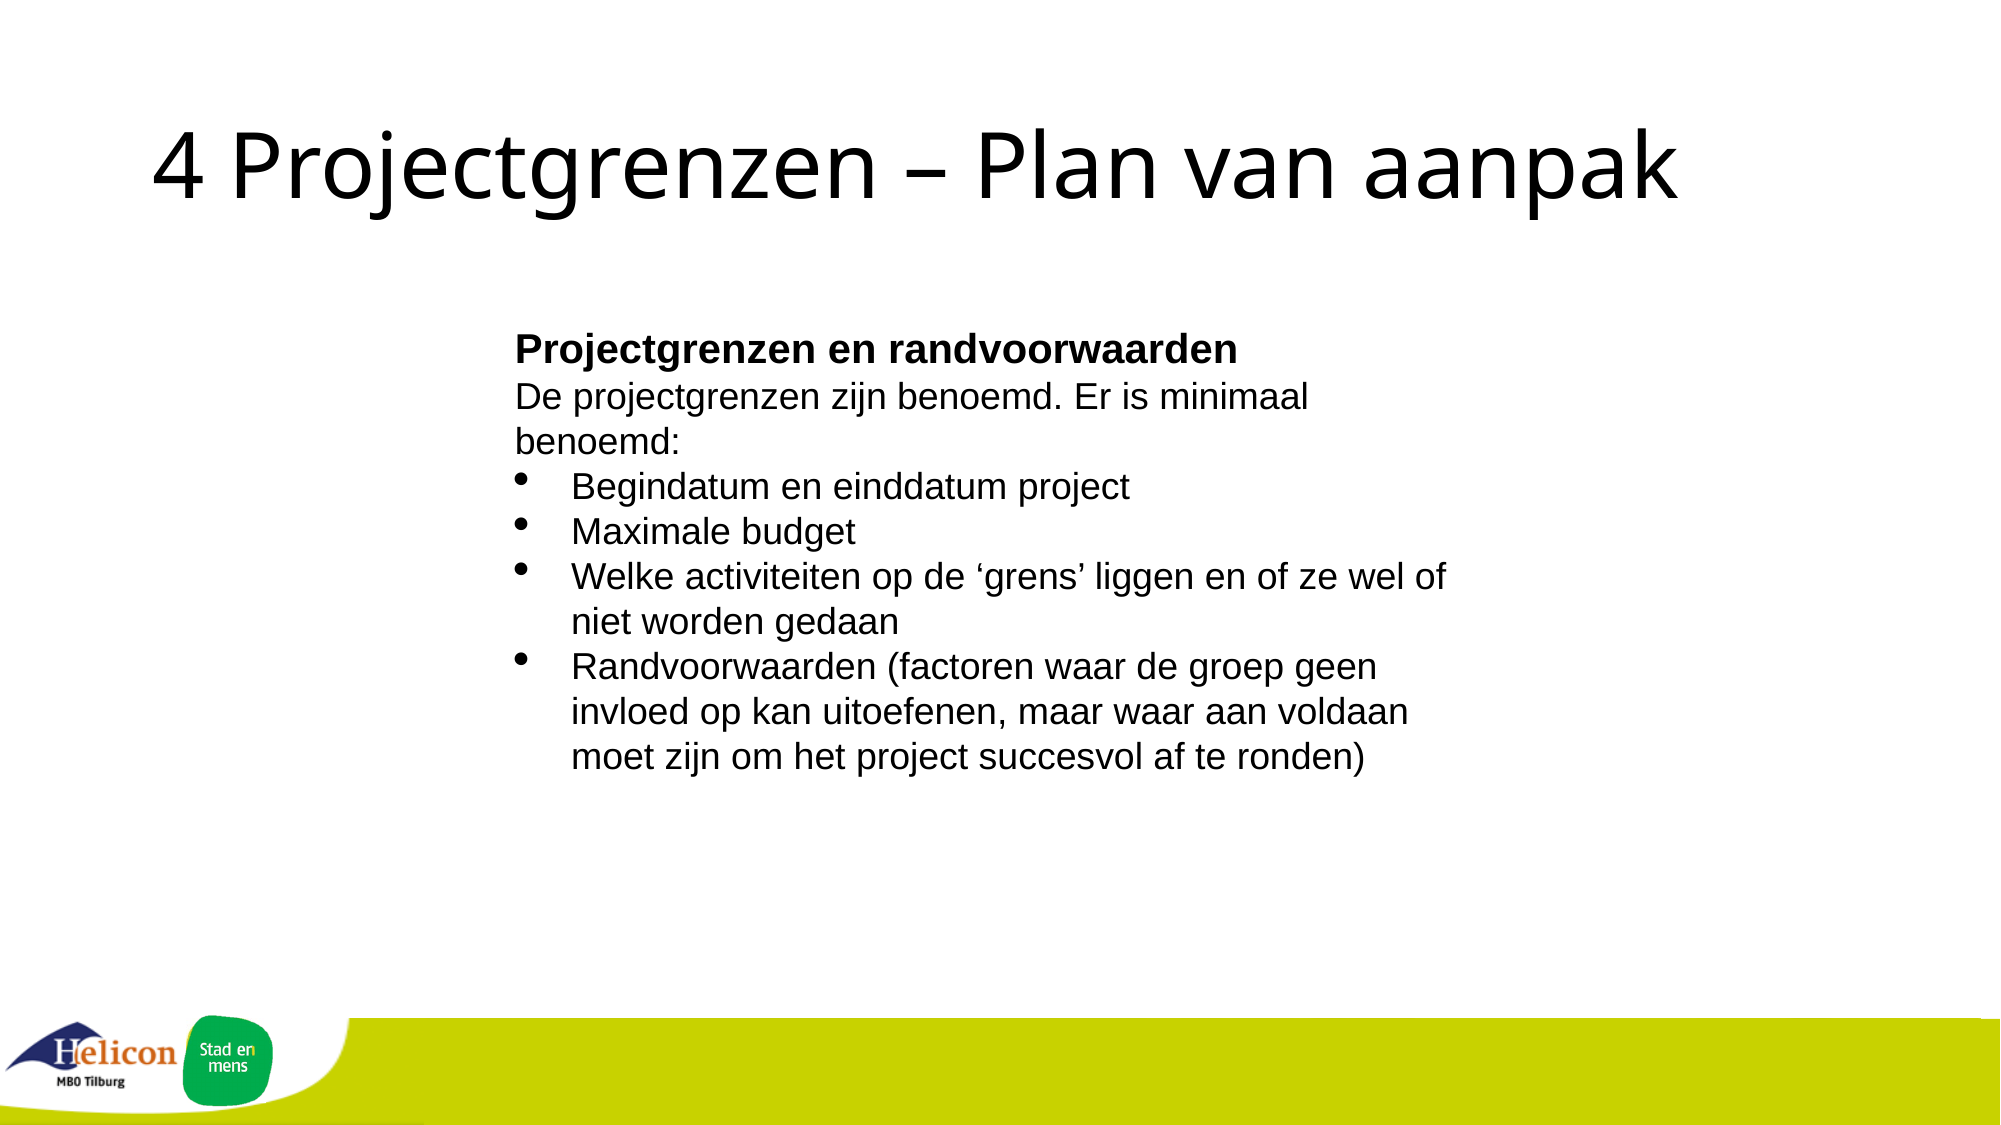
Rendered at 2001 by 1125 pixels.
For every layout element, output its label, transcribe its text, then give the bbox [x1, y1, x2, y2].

picture [0, 1013, 424, 1125]
title 4 Projectgrenzen – Plan van aanpak [137, 59, 1863, 278]
text_box Projectgrenzen en randvoorwaarden De projectgrenzen zijn benoemd. Er is minimaal benoemd: Begindatum en einddatum project Maximale budget Welke activiteiten op de ‘grens’ liggen en of ze wel of niet worden gedaan Randvoorwaarden (factoren waar de groep geen invloed op kan uitoefenen, maar waar aan voldaan moet zijn om het project succesvol af te ronden) [500, 310, 1500, 784]
